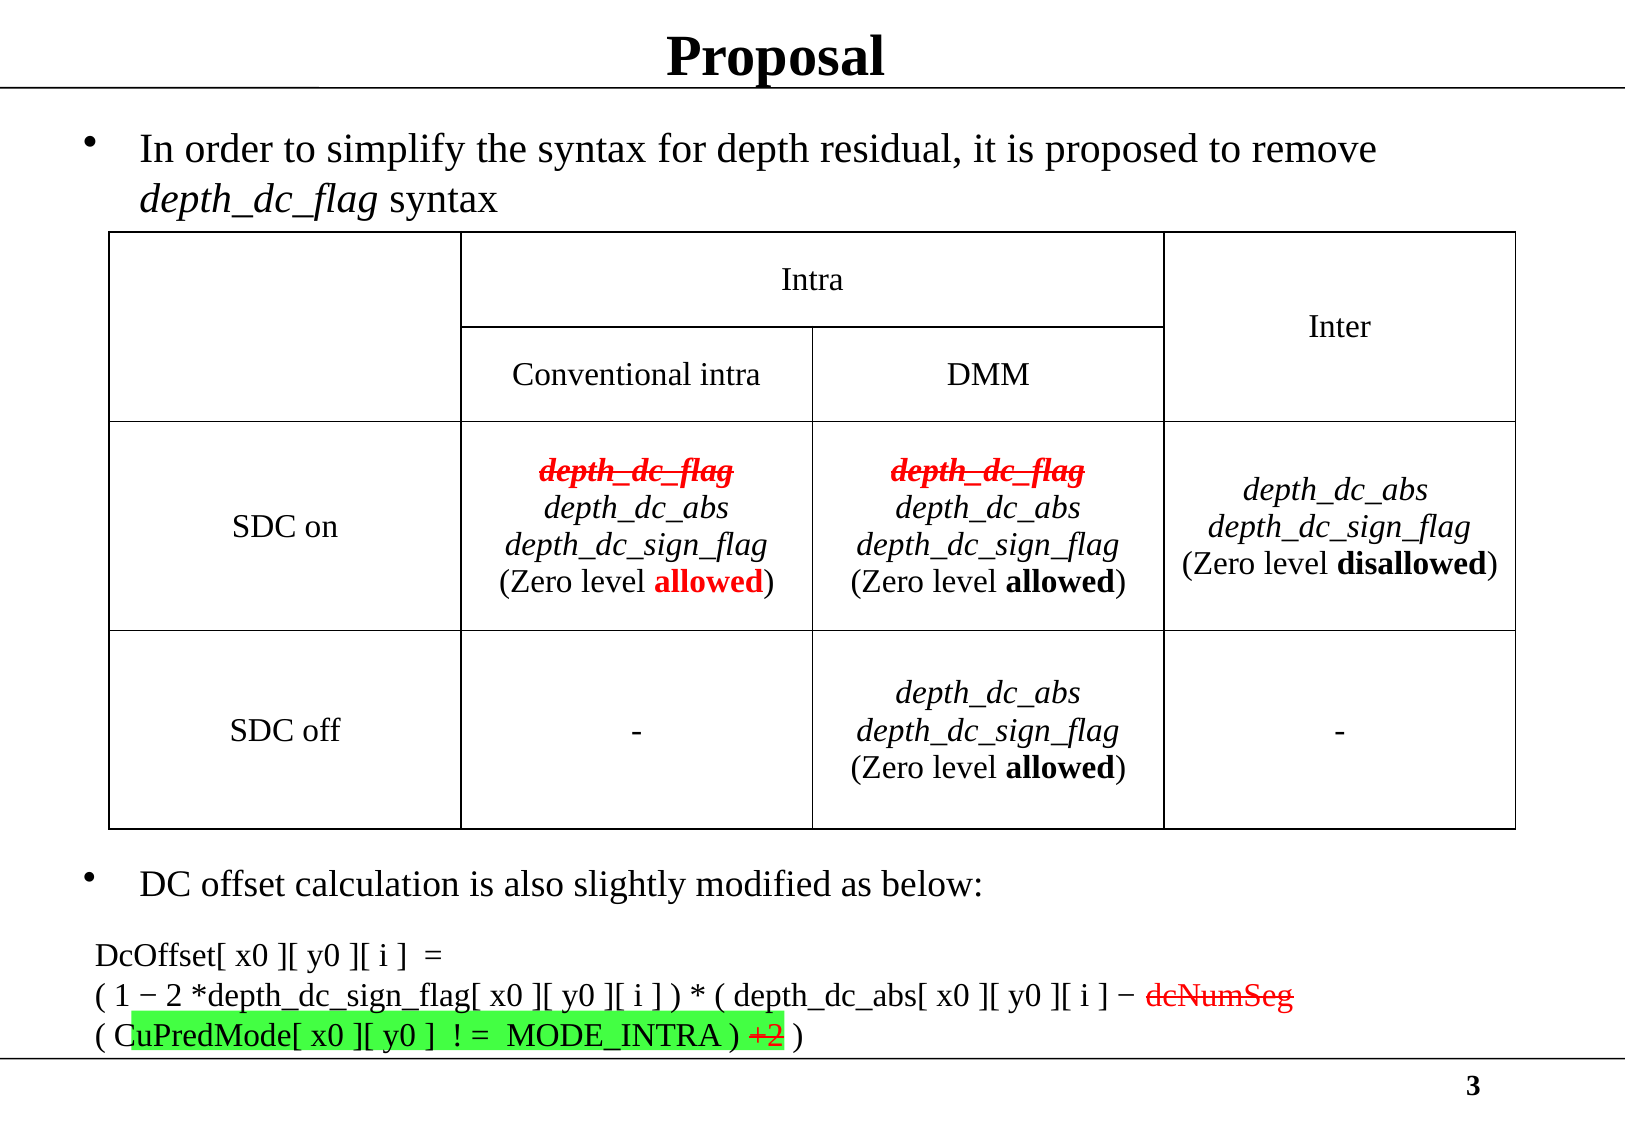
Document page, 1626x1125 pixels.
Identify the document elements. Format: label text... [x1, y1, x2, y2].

table_cell depth_dc_abs depth_dc_sign_flag (Zero level allowed) [813, 631, 1163, 828]
table_header Inter [1165, 233, 1515, 421]
table_cell DMM [813, 328, 1163, 421]
list In order to simplify the syntax for depth residual, it is proposed to remove depth_dc_flag syntax DC offset calculation is also slightly modified as below: [68, 113, 1544, 1094]
table_cell Conventional intra [462, 328, 812, 421]
table_header Intra [462, 233, 1163, 326]
table_header [110, 233, 460, 421]
slide_number 3 [1403, 1058, 1544, 1106]
table_cell SDC on [110, 422, 460, 630]
table_cell SDC off [110, 631, 460, 828]
text_box DcOffset[ x0 ][ y0 ][ i ] = ( 1 − 2 *depth_dc_sign_flag[ x0 ][ y0 ][ i ] ) * ( depth_dc_abs[ x0 ][ y0 ][ i ] − dcNumSeg ( CuPredMode[ x0 ][ y0 ] ! = MODE_INTRA ) +2 ) [80, 845, 1528, 1061]
table_cell depth_dc_flag depth_dc_abs depth_dc_sign_flag (Zero level allowed) [462, 422, 812, 630]
title Proposal [68, 9, 1484, 94]
table_cell depth_dc_abs depth_dc_sign_flag (Zero level disallowed) [1165, 422, 1515, 630]
table_cell - [462, 631, 812, 828]
table_cell depth_dc_flag depth_dc_abs depth_dc_sign_flag (Zero level allowed) [813, 422, 1163, 630]
table_cell - [1165, 631, 1515, 828]
